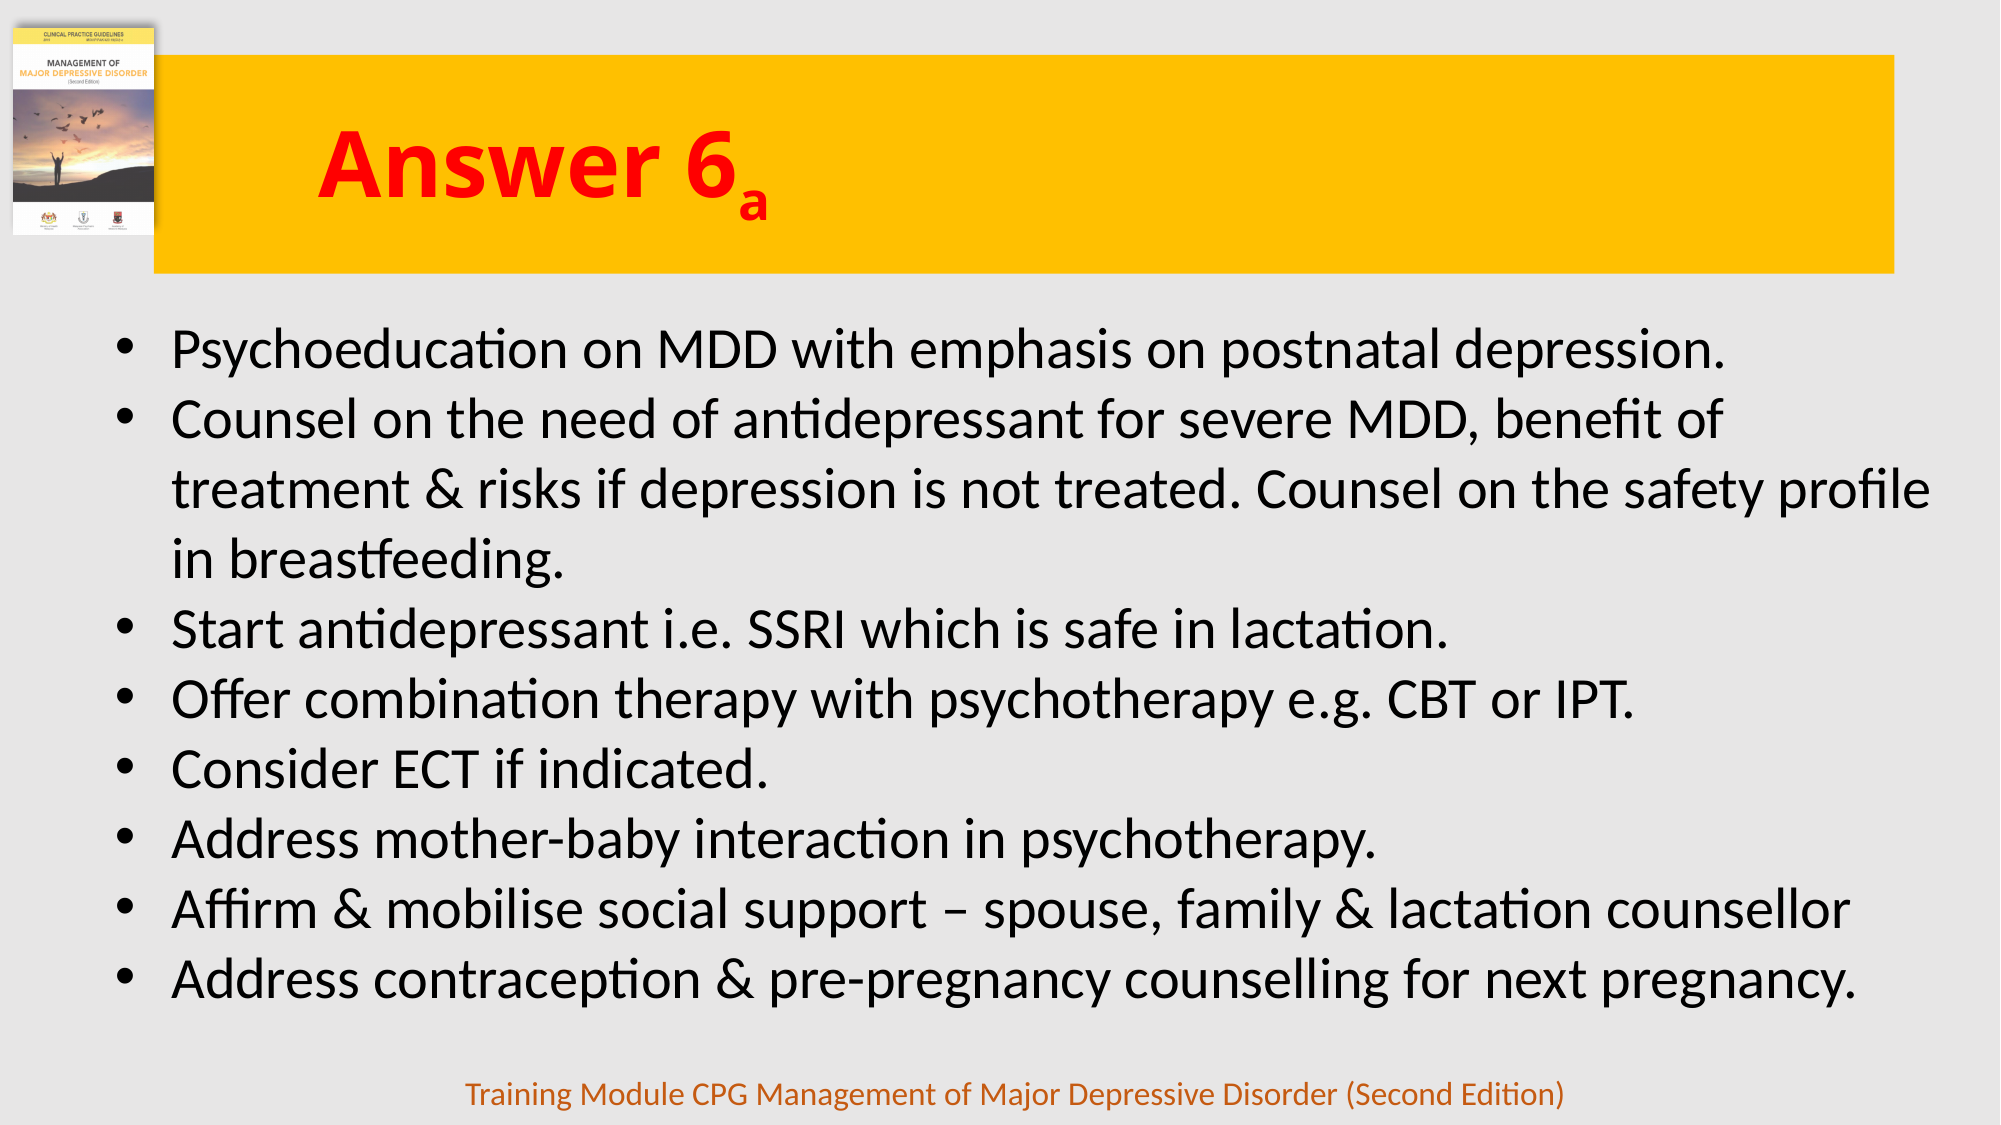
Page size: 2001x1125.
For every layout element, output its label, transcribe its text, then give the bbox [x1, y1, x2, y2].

picture [13, 28, 154, 235]
text_box Training Module CPG Management of Major Depressive Disorder (Second Edition) [450, 1065, 1832, 1120]
list Psychoeducation on MDD with emphasis on postnatal depression. Counsel on the need of antidepressant for severe MDD, benefit of treatment & risks if depression is not treated. Counsel on the safety profile in breastfeeding. Start antidepressant i.e. SSRI which is safe in lactation. Offer combination therapy with psychotherapy e.g. CBT or IPT. Consider ECT if indicated. Address mother-baby interaction in psychotherapy. Affirm & mobilise social support – spouse, family & lactation counsellor Address contraception & pre-pregnancy counselling for next pregnancy. [99, 303, 1949, 1017]
title Answer 6a [153, 54, 1895, 274]
